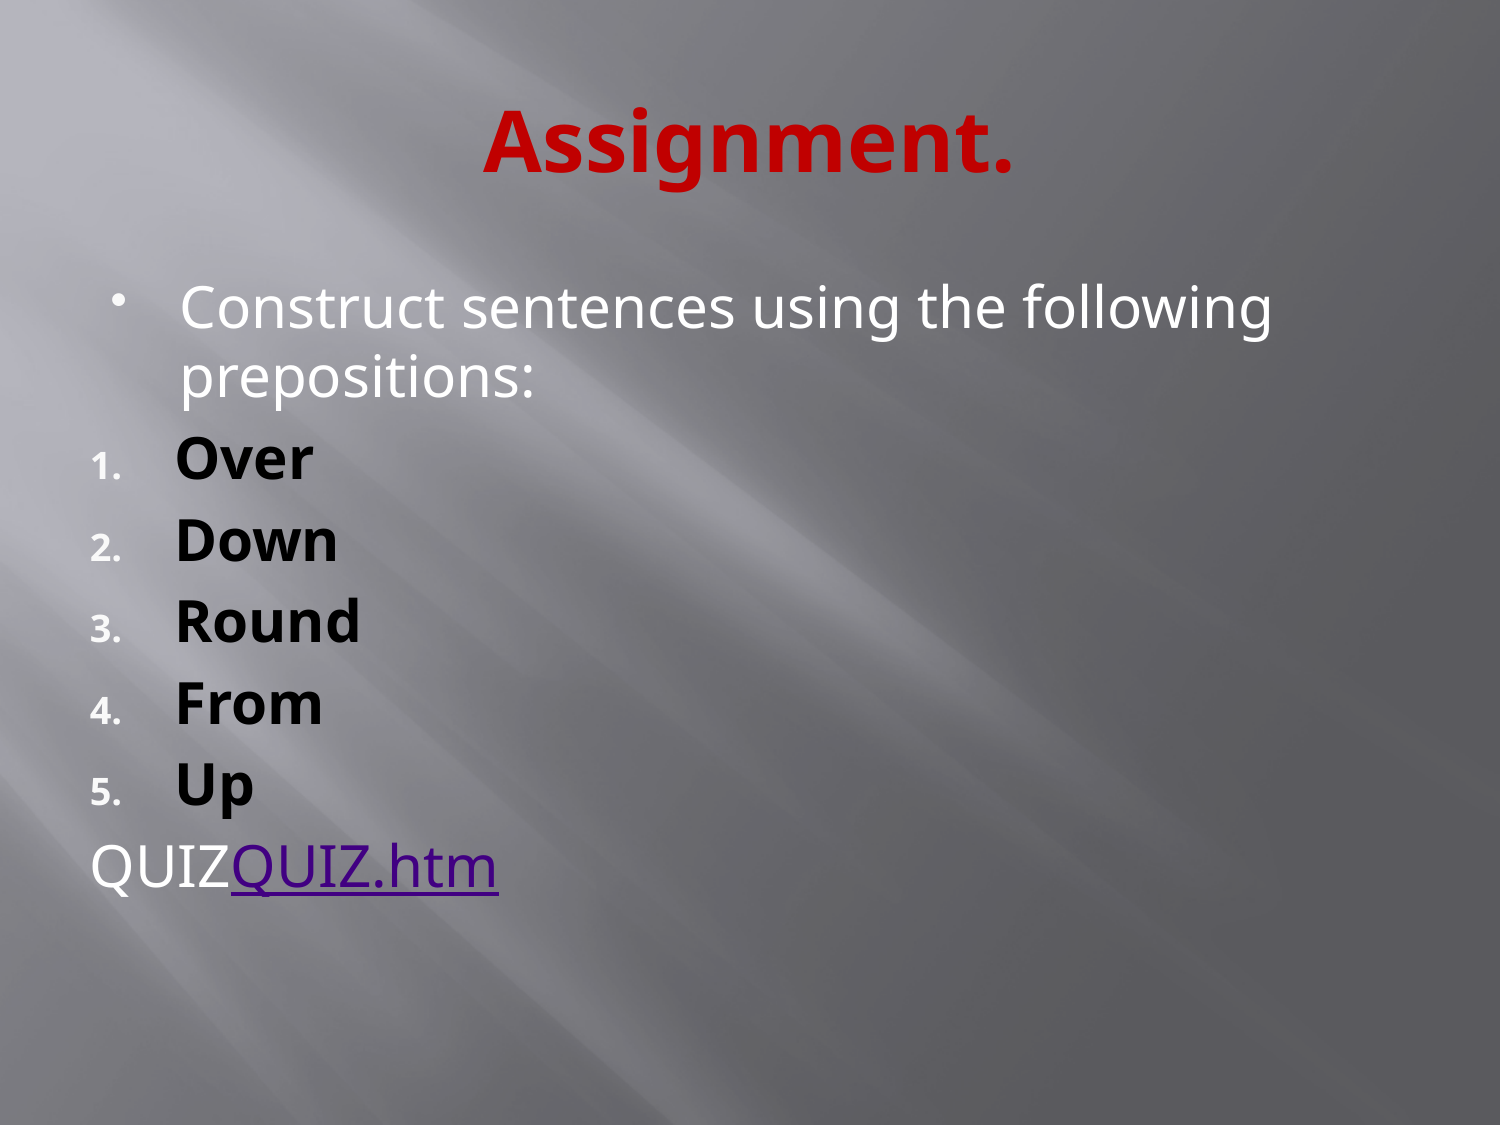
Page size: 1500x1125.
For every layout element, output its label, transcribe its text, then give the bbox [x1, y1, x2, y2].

list Construct sentences using the following prepositions: Over Down Round From Up QUIZQUIZ.htm [75, 262, 1425, 1035]
title Assignment. [75, 45, 1425, 233]
